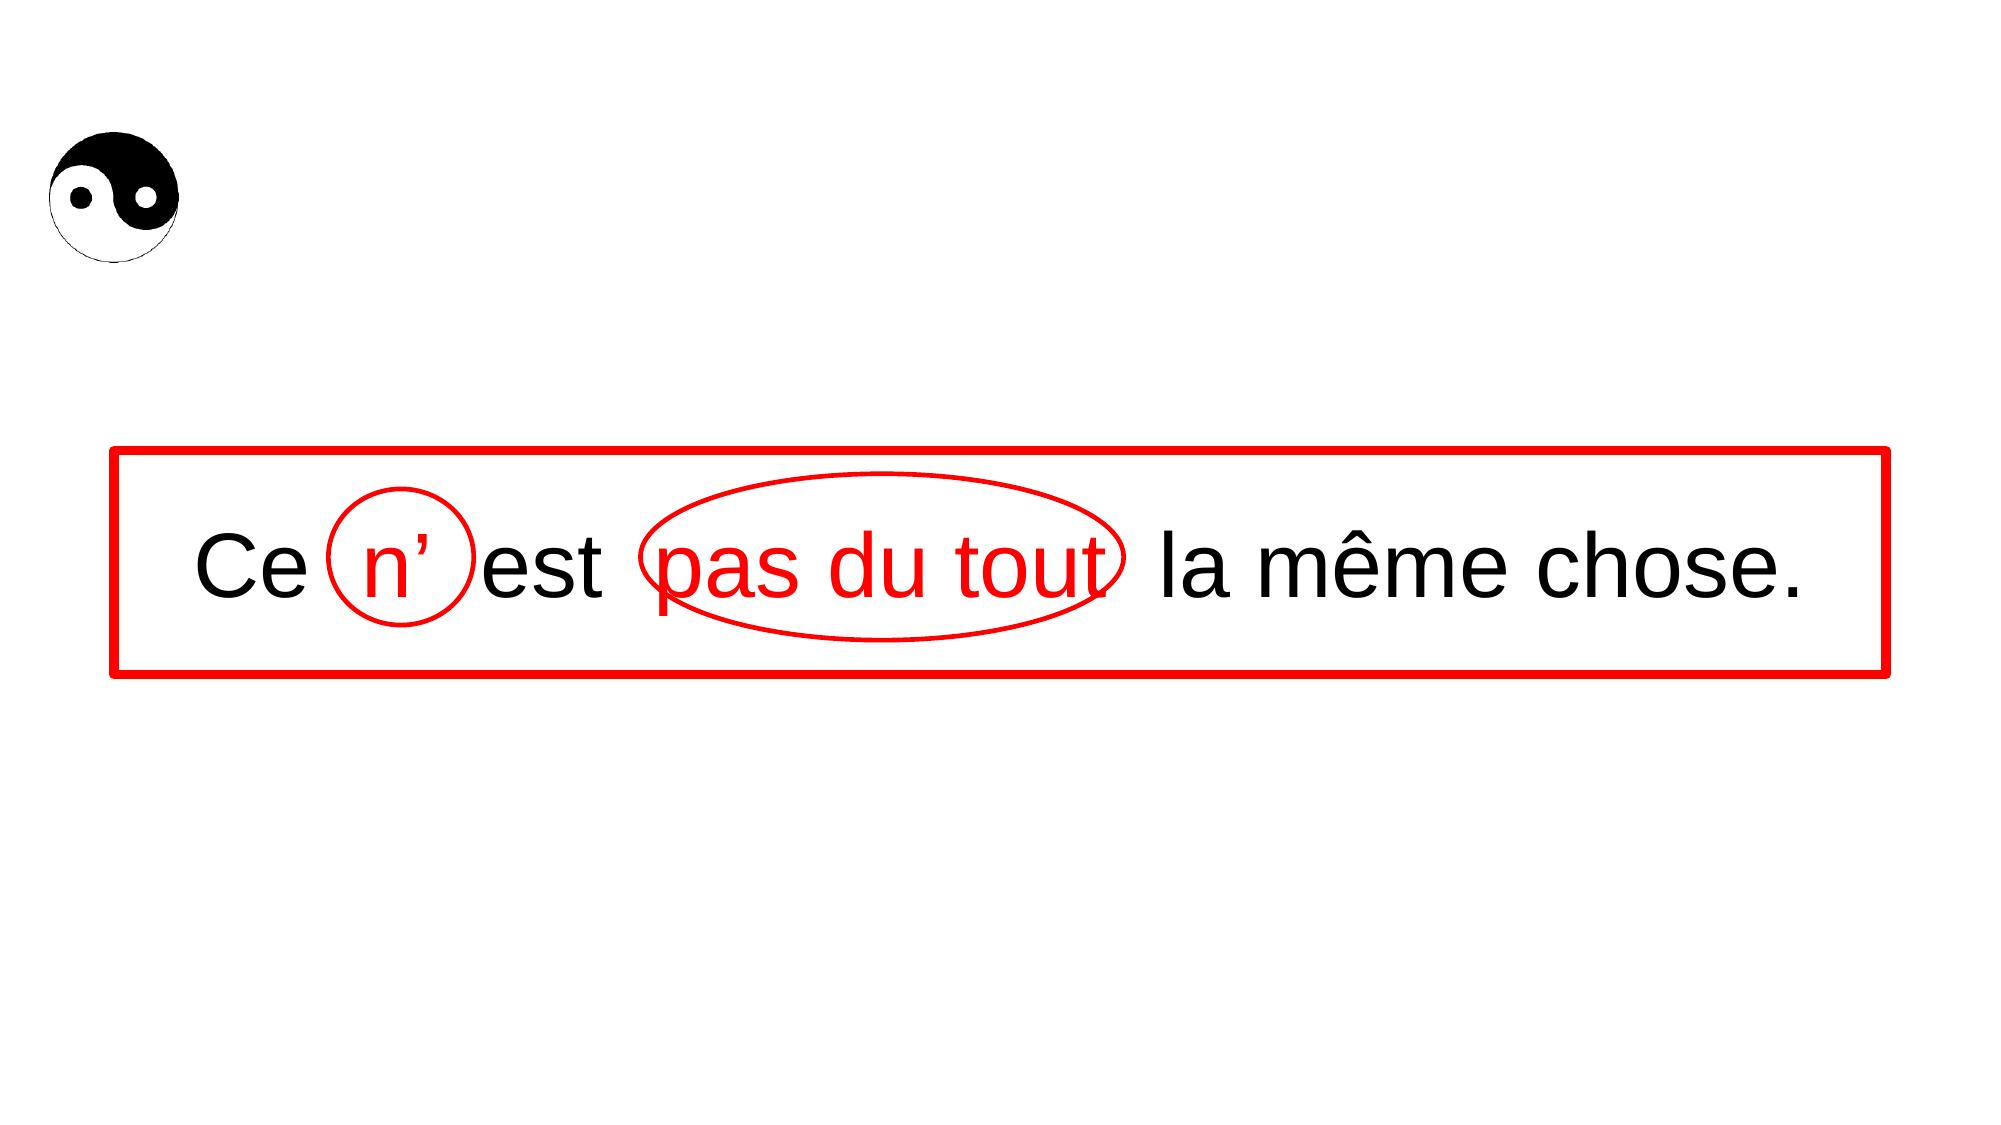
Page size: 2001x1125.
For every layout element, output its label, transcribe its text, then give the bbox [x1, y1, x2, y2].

list Ce n’ est pas du tout la même chose. [114, 450, 1886, 675]
picture [45, 129, 182, 266]
text_box [327, 487, 475, 627]
text_box [639, 472, 1125, 642]
